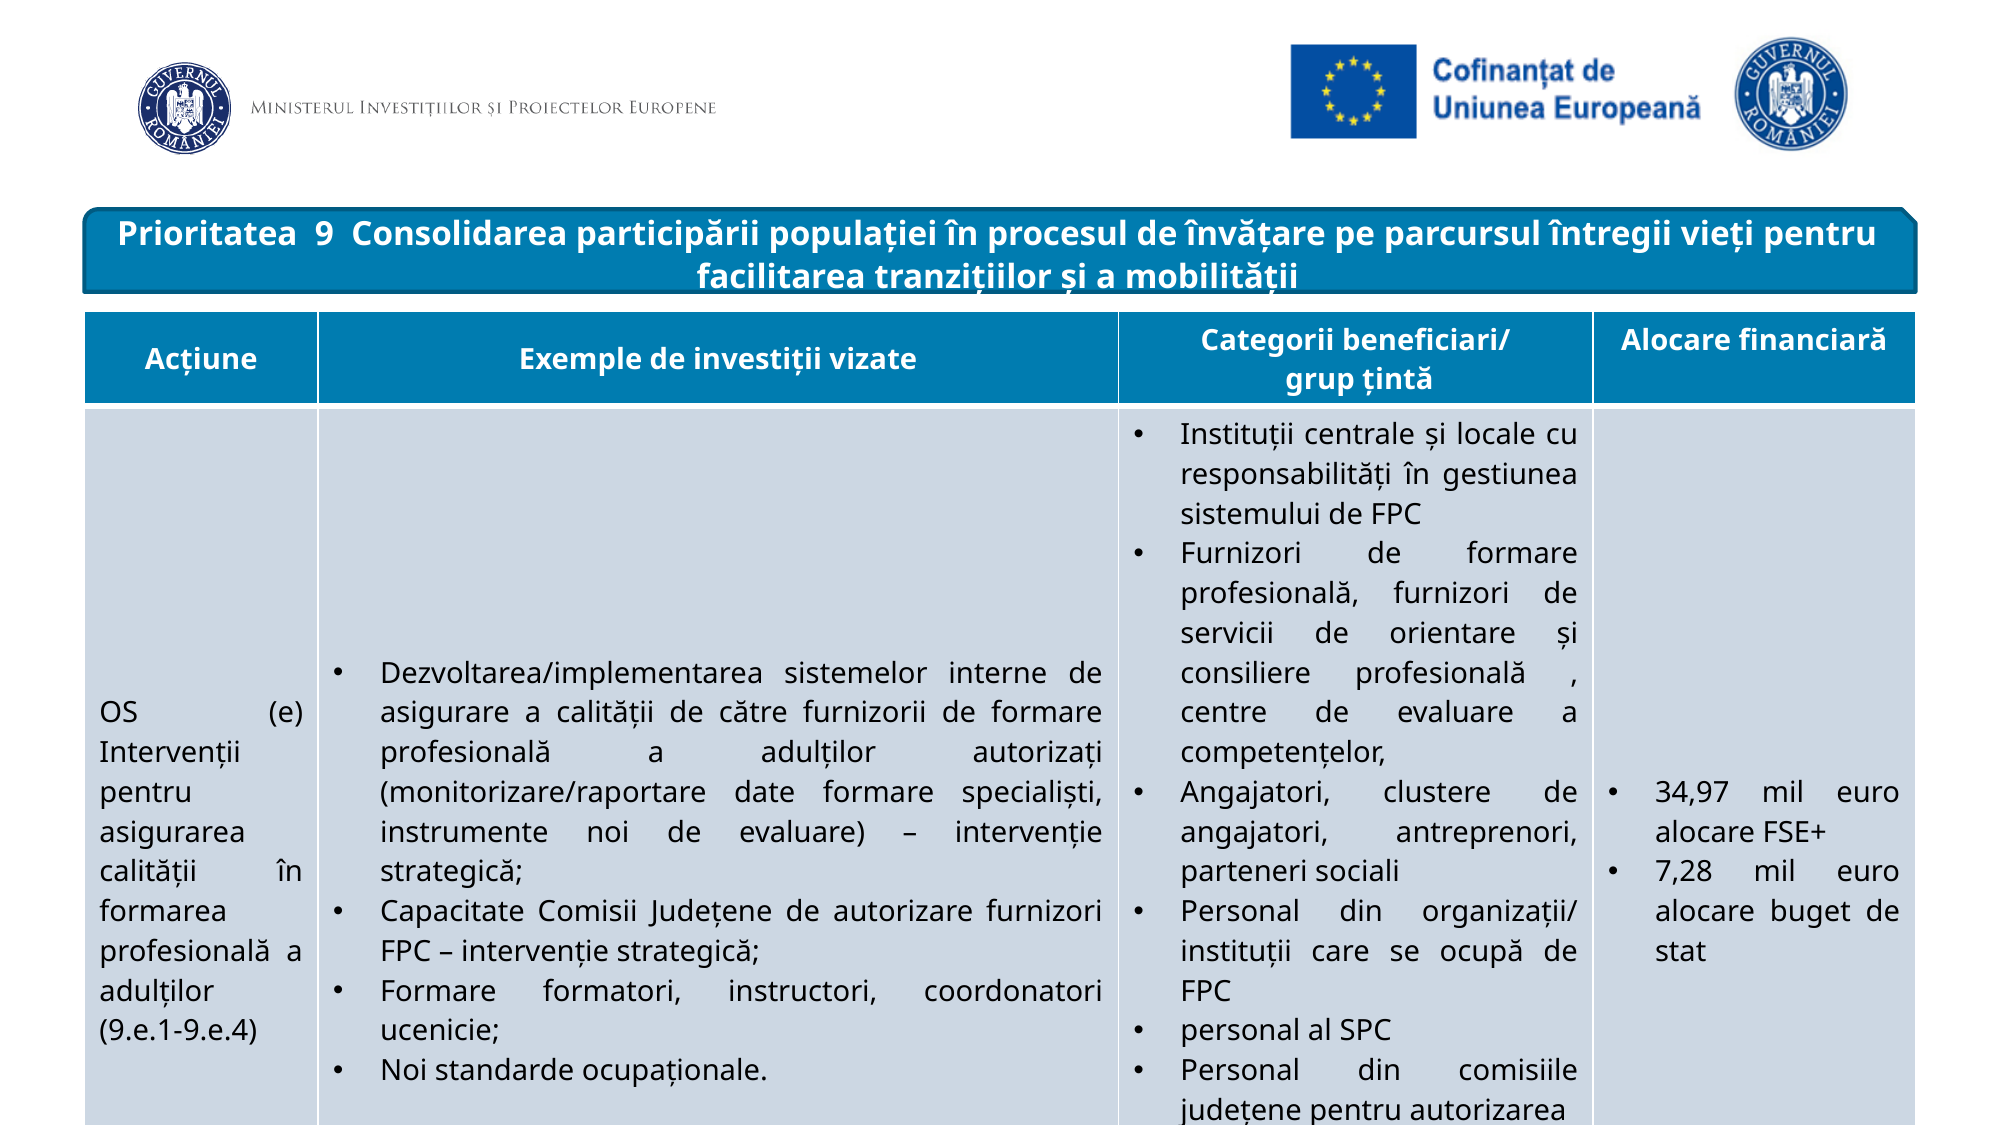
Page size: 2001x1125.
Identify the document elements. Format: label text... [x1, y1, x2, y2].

table_cell Dezvoltarea/implementarea sistemelor interne de asigurare a calității de către furnizorii de formare profesională a adulților autorizați (monitorizare/raportare date formare specialiști, instrumente noi de evaluare) – intervenție strategică; Capacitate Comisii Județene de autorizare furnizori FPC – intervenție strategică; Formare formatori, instructori, coordonatori ucenicie; Noi standarde ocupaționale. [319, 409, 1118, 1125]
table_cell 34,97 mil euro alocare FSE+ 7,28 mil euro alocare buget de stat [1594, 409, 1915, 1125]
text_box Prioritatea 9 Consolidarea participării populației în procesul de învățare pe parcursul întregii vieți pentru facilitarea tranzițiilor și a mobilității [82, 207, 1918, 294]
table_header Alocare financiară [1594, 312, 1915, 403]
table_header Categorii beneficiari/ grup țintă [1119, 312, 1592, 403]
picture [1250, 0, 1867, 199]
table_cell Instituții centrale și locale cu responsabilități în gestiunea sistemului de FPC Furnizori de formare profesională, furnizori de servicii de orientare și consiliere profesională , centre de evaluare a competențelor, Angajatori, clustere de angajatori, antreprenori, parteneri sociali Personal din organizații/ instituții care se ocupă de FPC personal al SPC Personal din comisiile județene pentru autorizarea Membrii și experți ai comitetelor sectoriale Adulți angajați, persoane aflate în căutarea unui loc de muncă [1119, 409, 1592, 1125]
picture [133, 57, 814, 156]
table_header Acțiune [85, 312, 317, 403]
table_header Exemple de investiții vizate [319, 312, 1118, 403]
table_cell OS (e) Intervenții pentru asigurarea calității în formarea profesională a adulților (9.e.1-9.e.4) [85, 409, 317, 1125]
